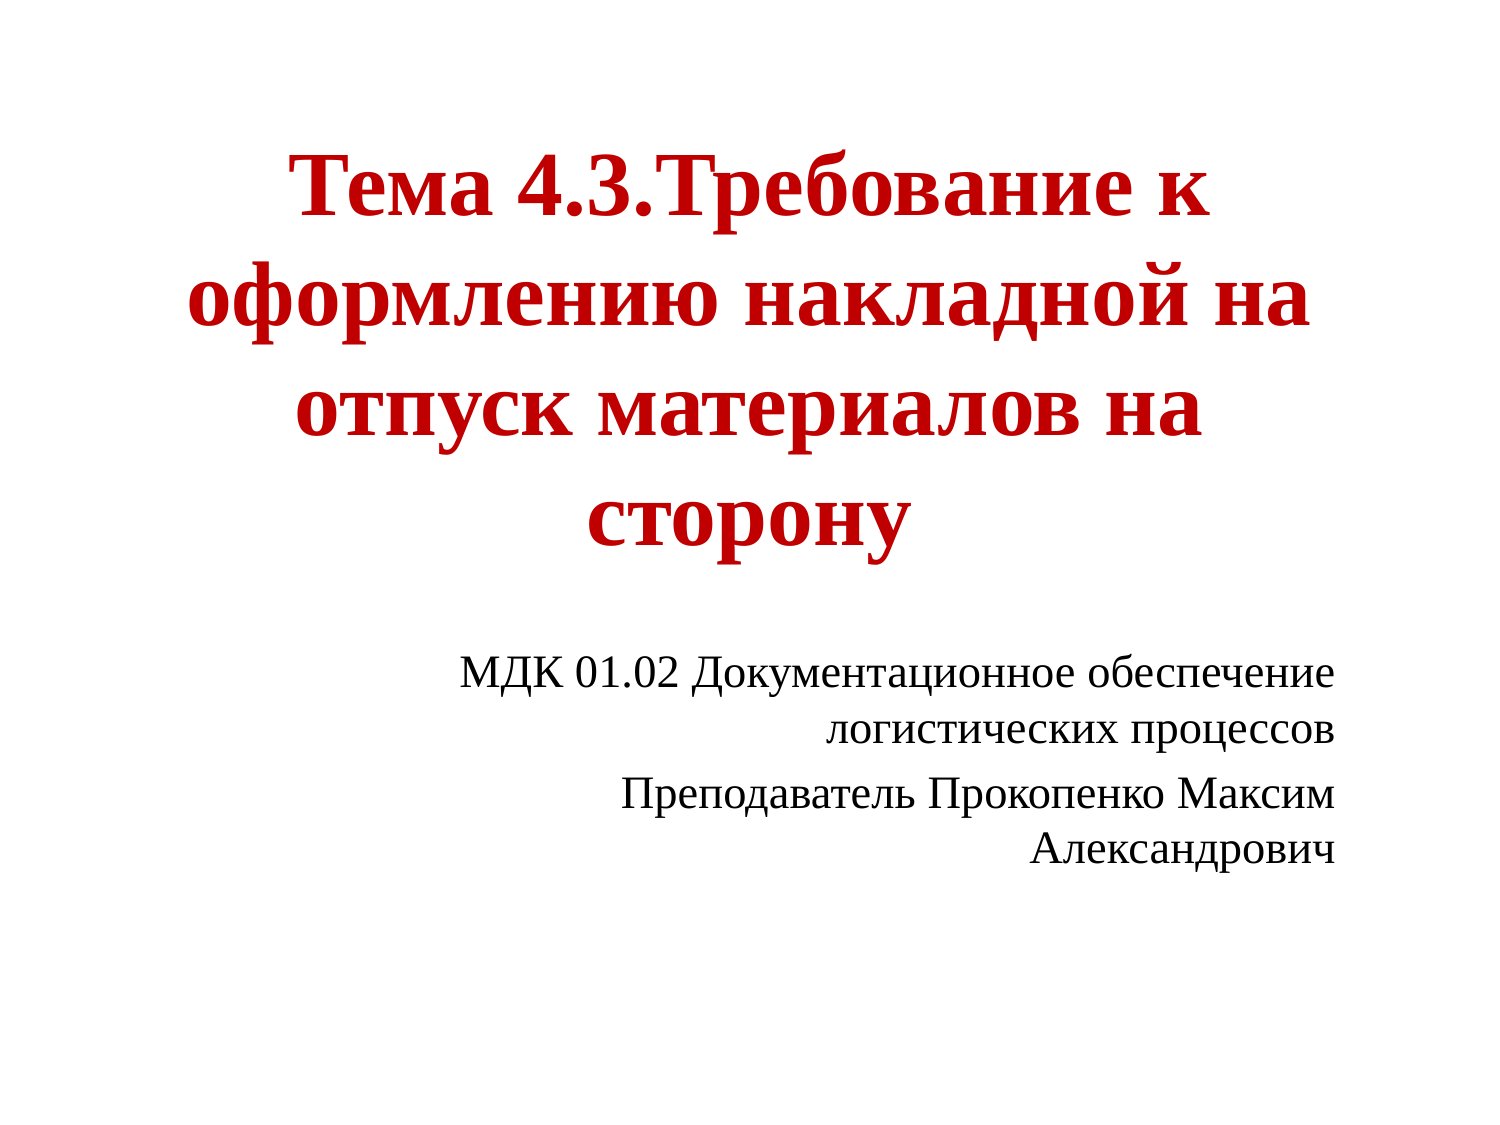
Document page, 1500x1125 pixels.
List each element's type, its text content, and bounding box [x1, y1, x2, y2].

subtitle МДК 01.02 Документационное обеспечение логистических процессов Преподаватель Прокопенко Максим Александрович [301, 633, 1352, 882]
title Тема 4.3.Требование к оформлению накладной на отпуск материалов на сторону [112, 113, 1388, 575]
